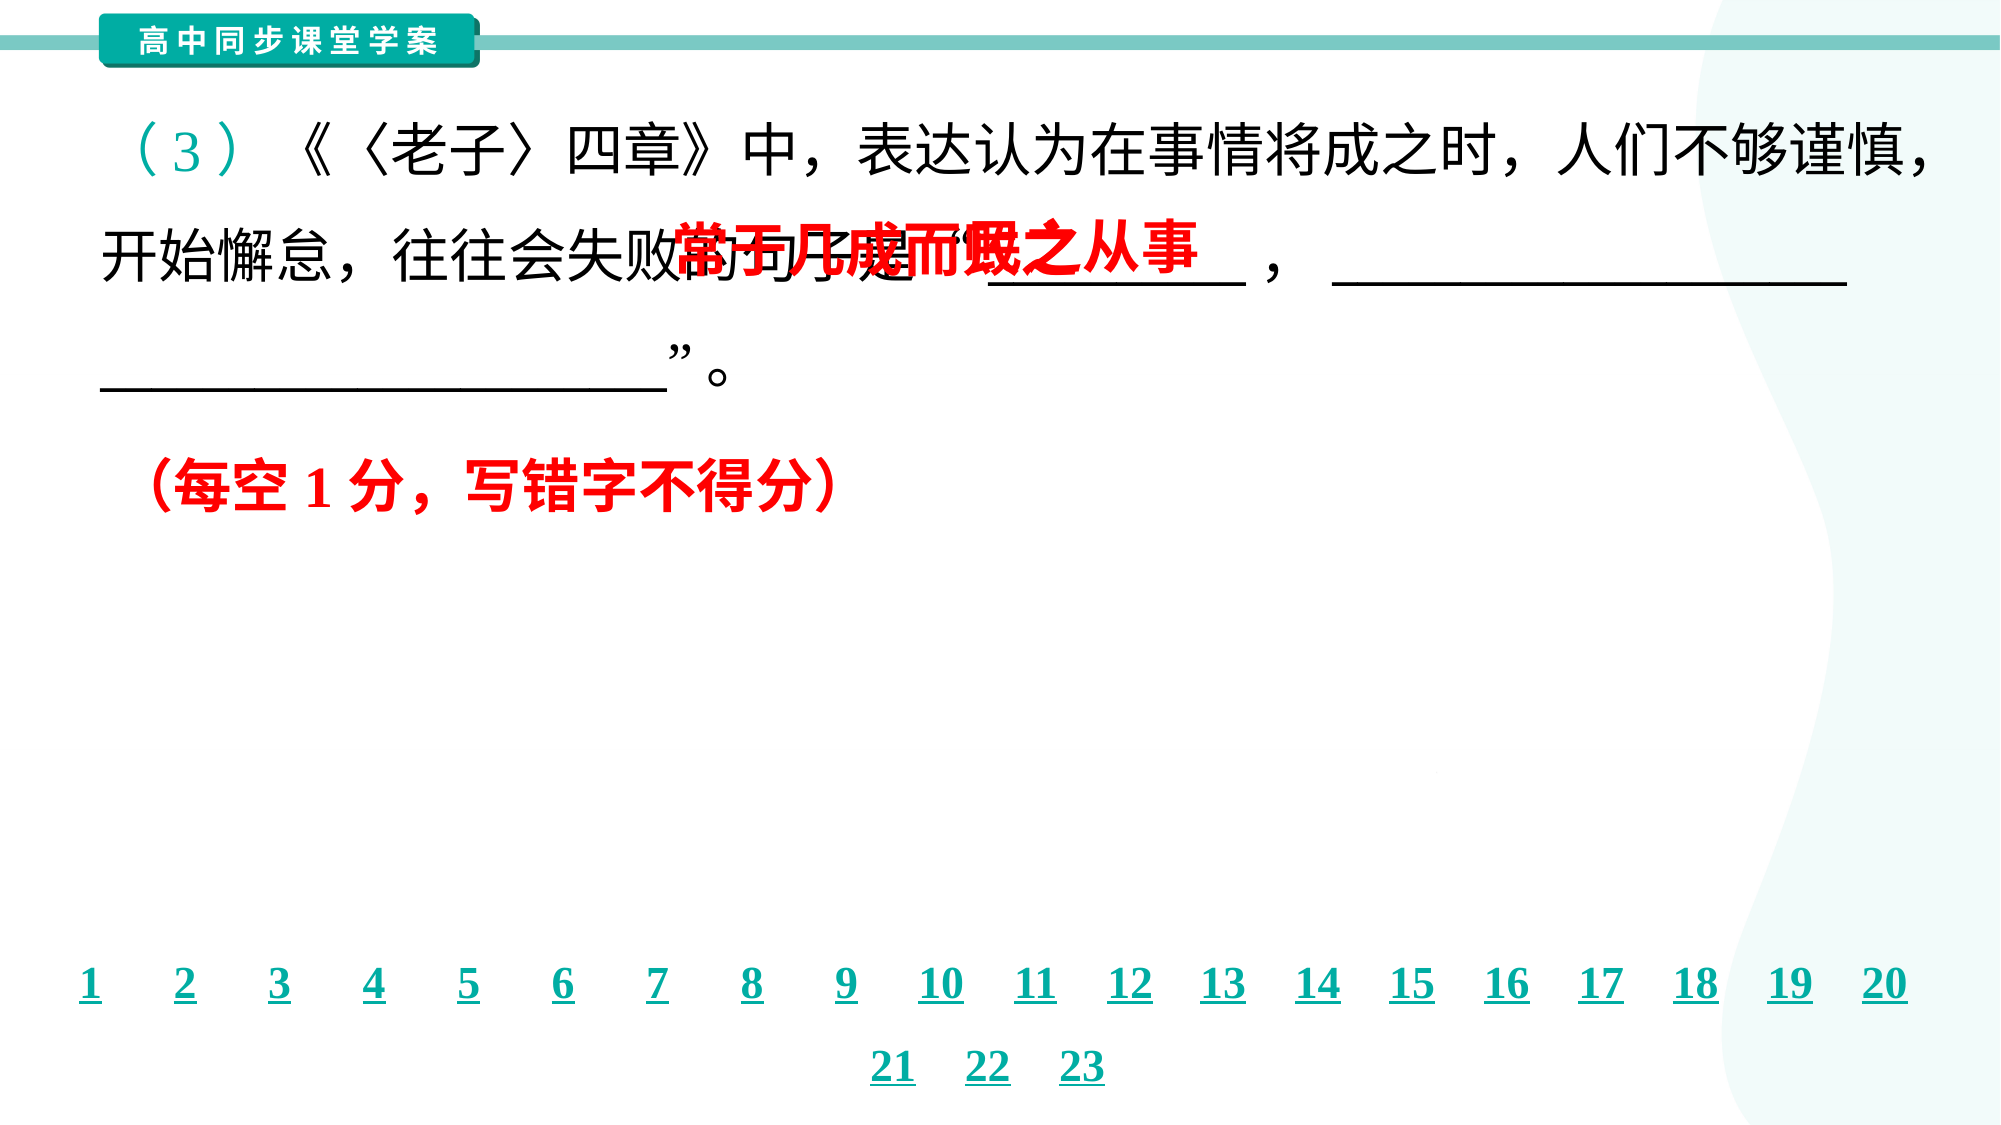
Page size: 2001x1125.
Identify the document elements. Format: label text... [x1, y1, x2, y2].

text_box （3）《〈老子〉四章》中，表达认为在事情将成之时，人们不够谨慎， 开始懈怠，往往会失败的句子是“__________，____________________ ______________________”。 [100, 76, 1899, 177]
picture [0, 0, 2000, 1125]
text_box （3）《〈老子〉四章》中，表达认为在事情将成之时，人们不够谨慎， 开始懈怠，往往会失败的句子是“__________，____________________ ______________________”。 [100, 388, 1899, 396]
text_box 常于几成而败之 [100, 177, 1899, 388]
text_box （每空1分，写错字不得分） [100, 406, 1101, 527]
